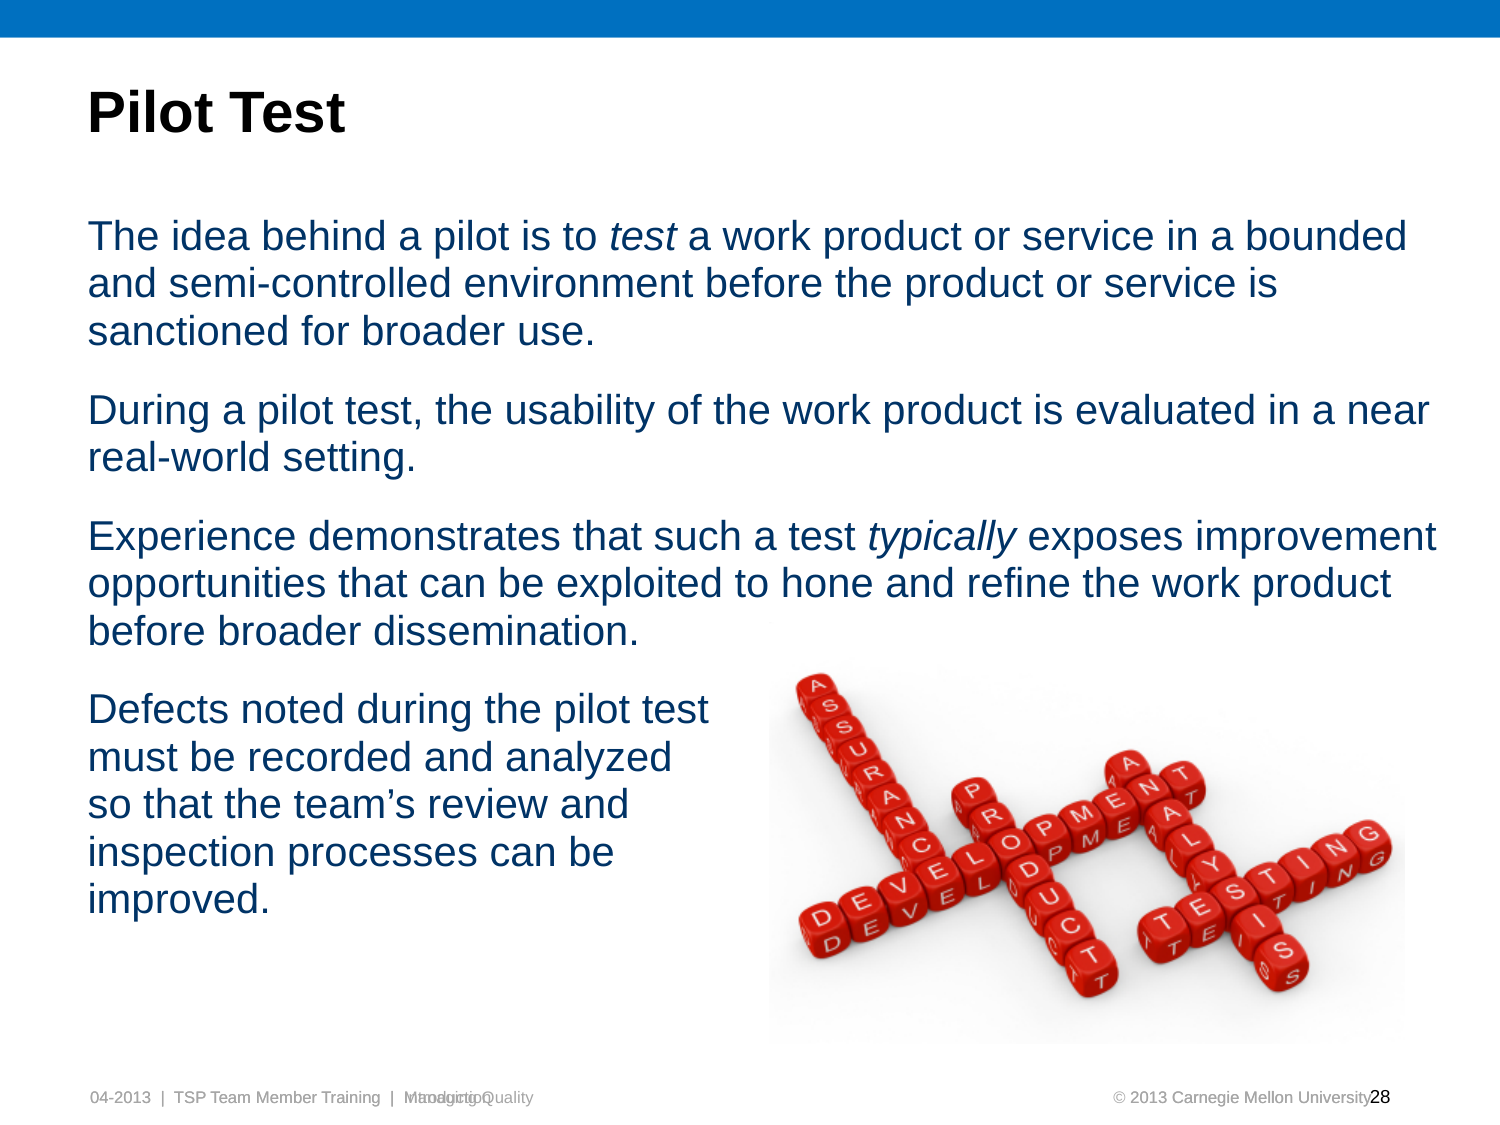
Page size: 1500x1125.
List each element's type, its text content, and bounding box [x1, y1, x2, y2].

picture [768, 621, 1406, 1045]
list The idea behind a pilot is to test a work product or service in a bounded and semi-controlled environment before the product or service is sanctioned for broader use. During a pilot test, the usability of the work product is evaluated in a near real-world setting. Experience demonstrates that such a test typically exposes improvement opportunities that can be exploited to hone and refine the work product before broader dissemination. Defects noted during the pilot test must be recorded and analyzed so that the team’s review and inspection processes can be improved. [87, 212, 1440, 1026]
title Pilot Test [87, 87, 1439, 212]
